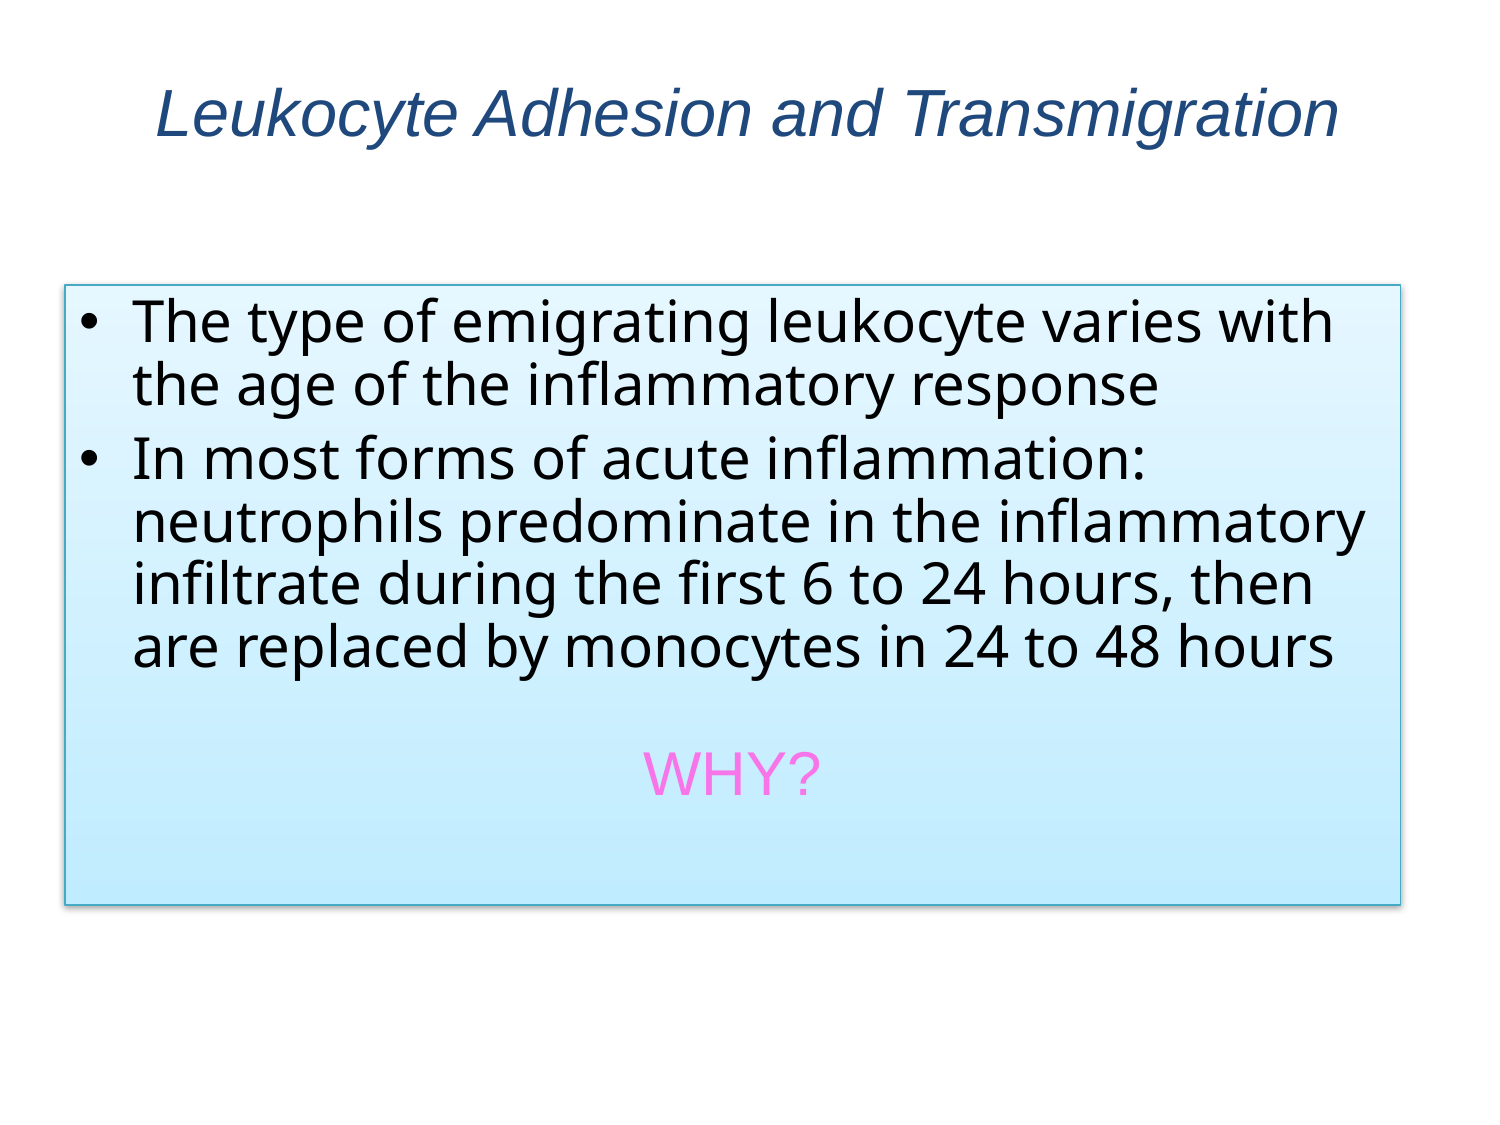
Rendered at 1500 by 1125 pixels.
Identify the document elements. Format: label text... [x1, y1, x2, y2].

text_box Leukocyte Adhesion and Transmigration [140, 62, 1356, 158]
list The type of emigrating leukocyte varies with the age of the inflammatory response In most forms of acute inflammation: neutrophils predominate in the inflammatory infiltrate during the first 6 to 24 hours, then are replaced by monocytes in 24 to 48 hours WHY? [64, 284, 1401, 906]
